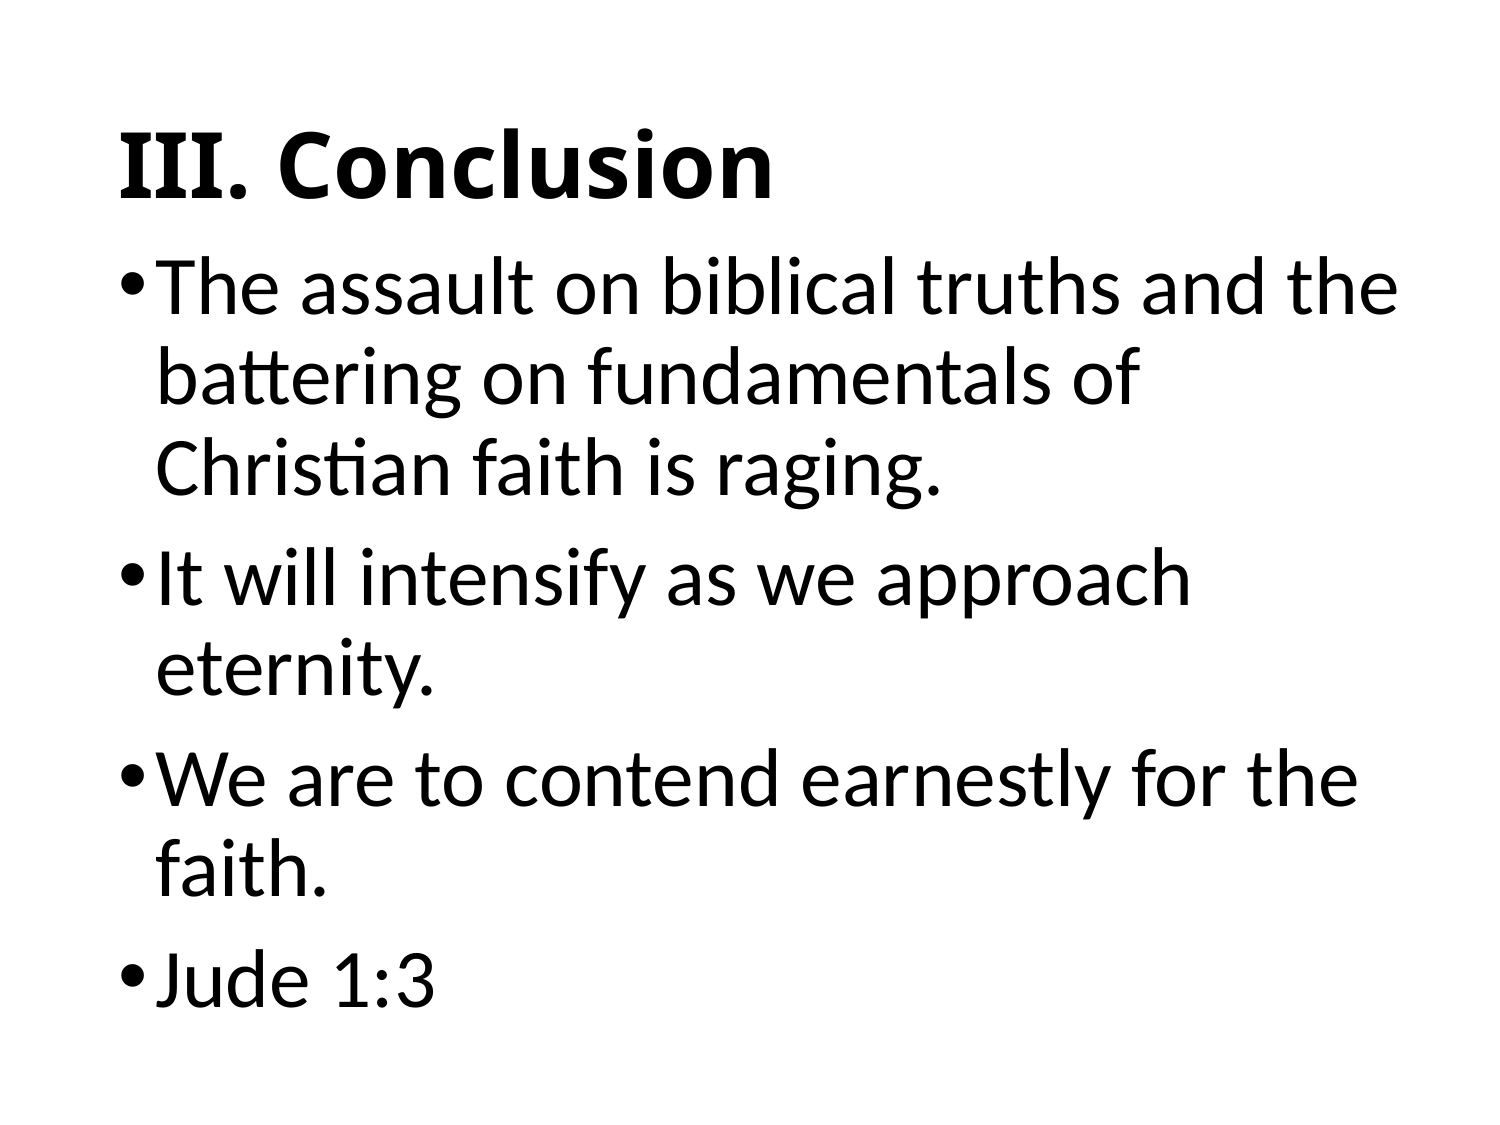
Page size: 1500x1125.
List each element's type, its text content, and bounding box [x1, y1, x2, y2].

title III. Conclusion [103, 59, 1397, 235]
list The assault on biblical truths and the battering on fundamentals of Christian faith is raging. It will intensify as we approach eternity. We are to contend earnestly for the faith. Jude 1:3 [103, 235, 1464, 950]
